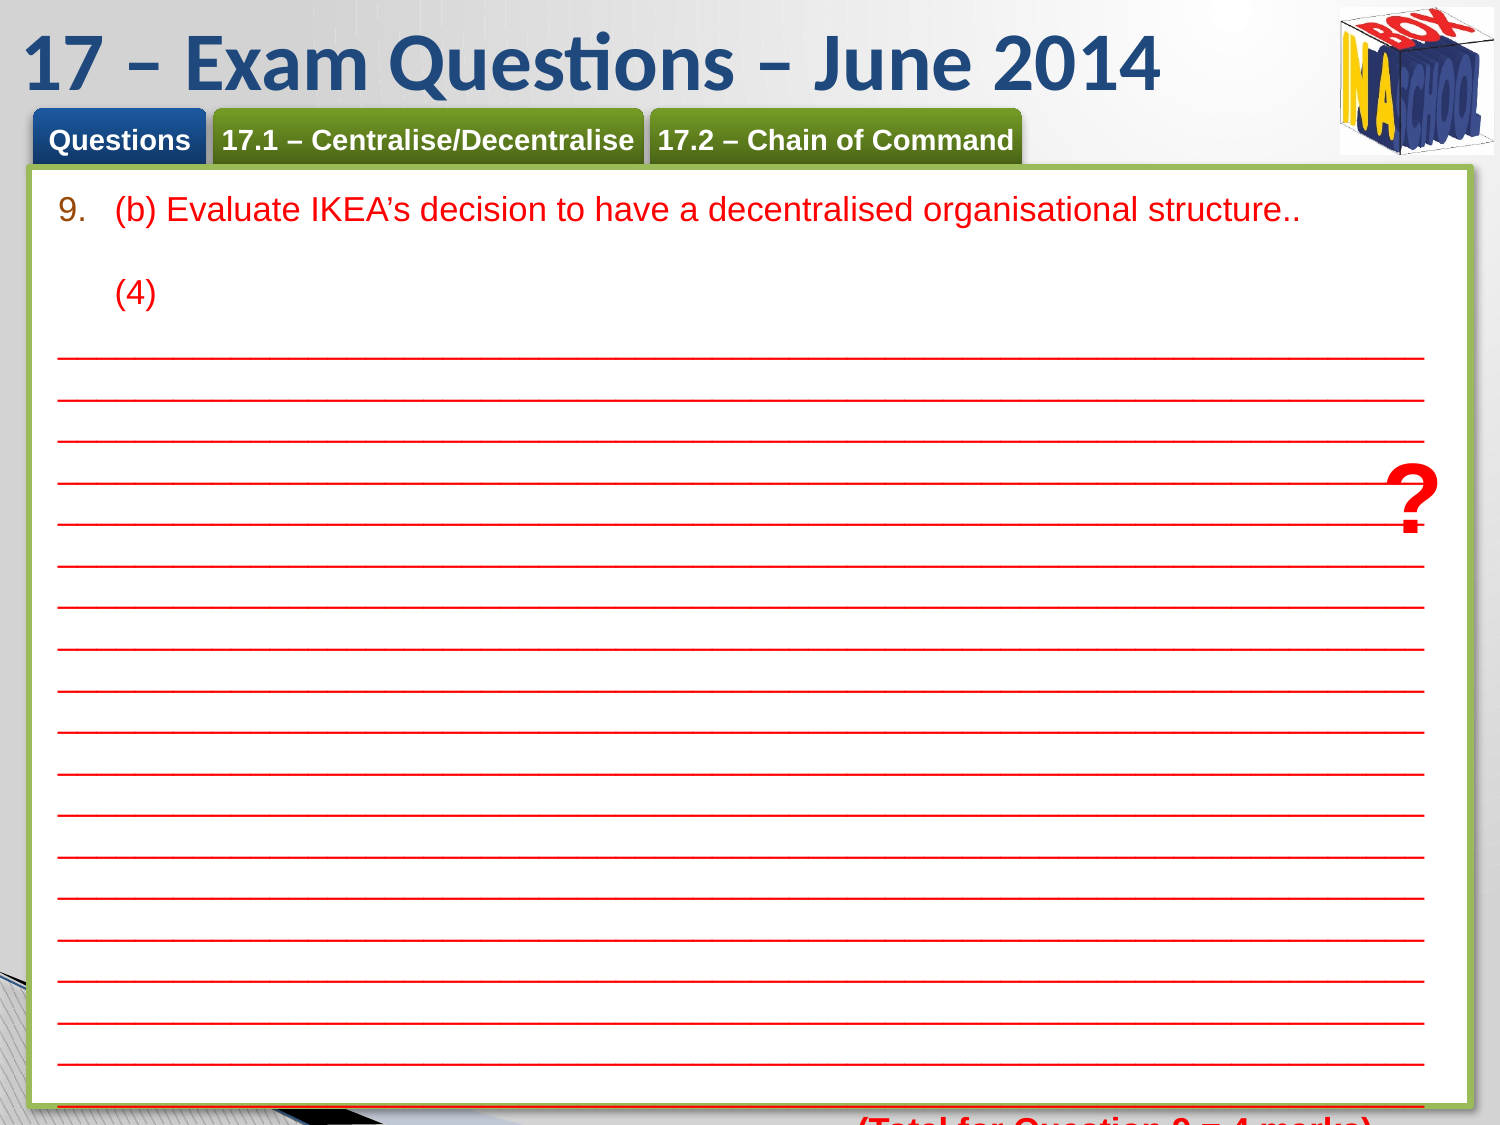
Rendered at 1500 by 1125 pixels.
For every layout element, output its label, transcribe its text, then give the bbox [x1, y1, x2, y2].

title 17 – Exam Questions – June 2014 [5, 11, 1270, 102]
text_box ? [1367, 426, 1459, 561]
text_box (b) Evaluate IKEA’s decision to have a decentralised organisational structure.. (4) ______________________________________________________________________________________________________________________________________________________________________________________________________________________________________________________________________________________________________________________________________________________________________________________________________________________________________________________________________________________________________________________________________________________________________________________________________________________________________________________________________________________________________________________________________________________________________________________________________________________________________________________________________________________________________________________________________________________________________________________________________________________________________________________________________________________________________________________________________________________________________________________________________________________________________________________________________________________________________________________________________________________________________________________________________________________________________________ (Total for Question 9 = 4 marks) [43, 179, 1447, 1125]
picture [1340, 7, 1495, 155]
